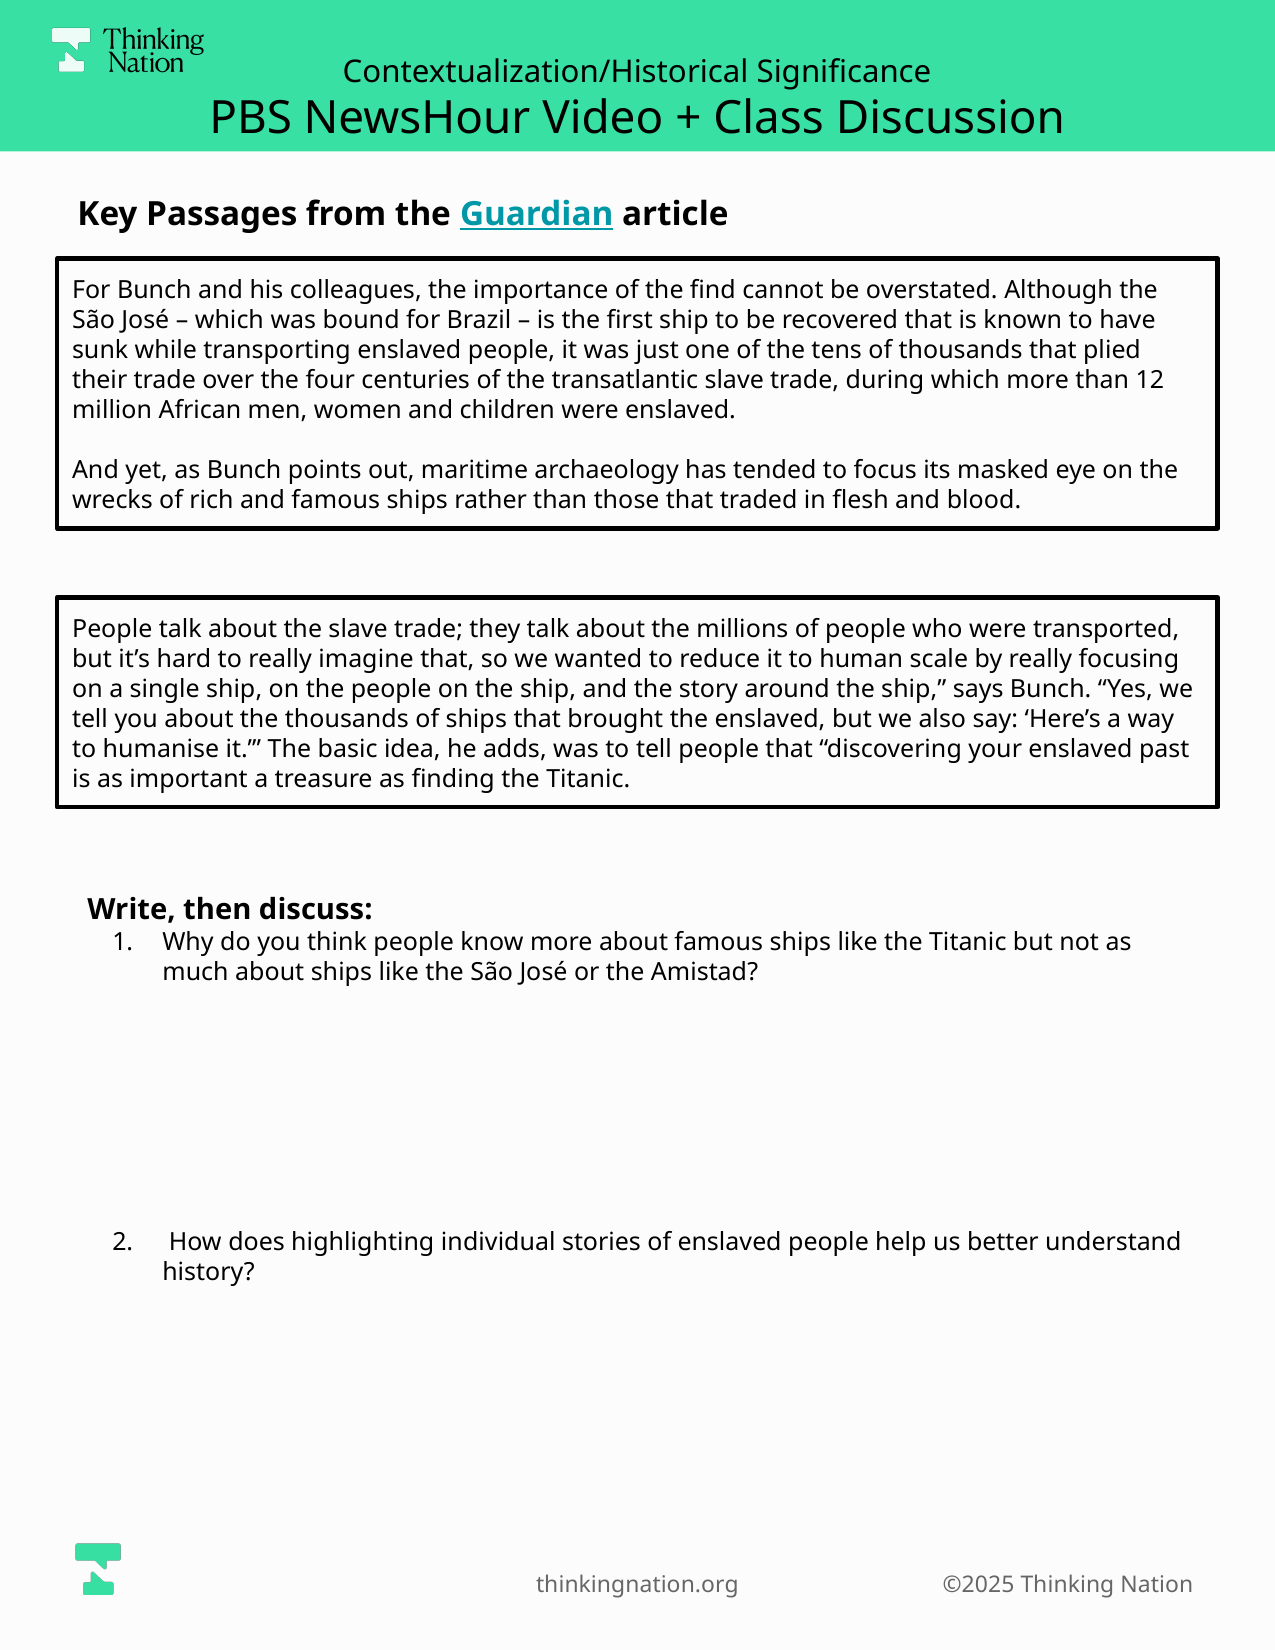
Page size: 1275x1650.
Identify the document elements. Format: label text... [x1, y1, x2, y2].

text_box Contextualization/Historical Significance PBS NewsHour Video + Class Discussion [0, 0, 1275, 152]
text_box People talk about the slave trade; they talk about the millions of people who were transported, but it’s hard to really imagine that, so we wanted to reduce it to human scale by really focusing on a single ship, on the people on the ship, and the story around the ship,” says Bunch. “Yes, we tell you about the thousands of ships that brought the enslaved, but we also say: ‘Here’s a way to humanise it.’” The basic idea, he adds, was to tell people that “discovering your enslaved past is as important a treasure as finding the Titanic. [57, 597, 1218, 808]
picture [62, 1533, 134, 1605]
text_box ©2025 Thinking Nation [907, 1553, 1210, 1605]
text_box Write, then discuss: Why do you think people know more about famous ships like the Titanic but not as much about ships like the São José or the Amistad? How does highlighting individual stories of enslaved people help us better understand history? [72, 875, 1203, 1534]
text_box For Bunch and his colleagues, the importance of the find cannot be overstated. Although the São José – which was bound for Brazil – is the first ship to be recovered that is known to have sunk while transporting enslaved people, it was just one of the tens of thousands that plied their trade over the four centuries of the transatlantic slave trade, during which more than 12 million African men, women and children were enslaved. And yet, as Bunch points out, maritime archaeology has tended to focus its masked eye on the wrecks of rich and famous ships rather than those that traded in flesh and blood. [57, 258, 1218, 529]
text_box thinkingnation.org [486, 1553, 789, 1605]
text_box Key Passages from the Guardian article [62, 177, 1158, 253]
picture [35, 13, 210, 87]
